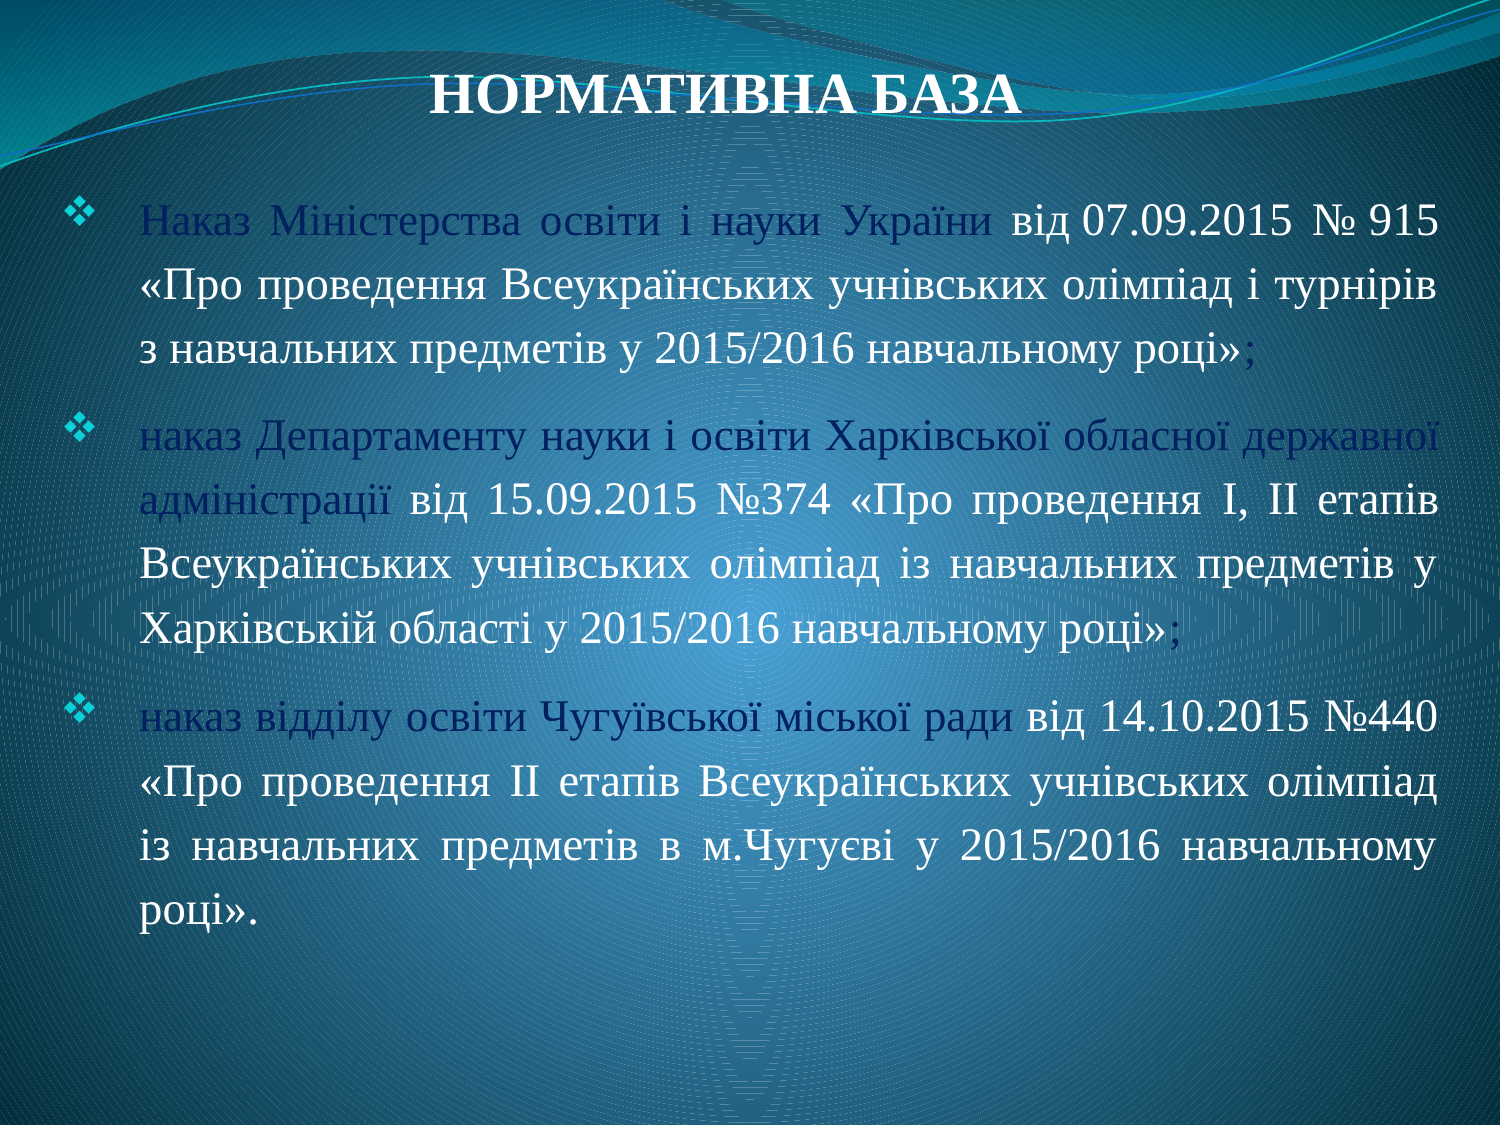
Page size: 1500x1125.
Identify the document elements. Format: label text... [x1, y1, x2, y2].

list Наказ Міністерства освіти і науки України від 07.09.2015 № 915 «Про проведення Всеукраїнських учнівських олімпіад і турнірів з навчальних предметів у 2015/2016 навчальному році»; наказ Департаменту науки і освіти Харківської обласної державної адміністрації від 15.09.2015 №374 «Про проведення I, II етапів Всеукраїнських учнівських олімпіад із навчальних предметів у Харківській області у 2015/2016 навчальному році»; наказ відділу освіти Чугуївської міської ради від 14.10.2015 №440 «Про проведення II етапів Всеукраїнських учнівських олімпіад із навчальних предметів в м.Чугуєві у 2015/2016 навчальному році». [53, 172, 1447, 1071]
title НОРМАТИВНА БАЗА [159, 42, 1294, 126]
